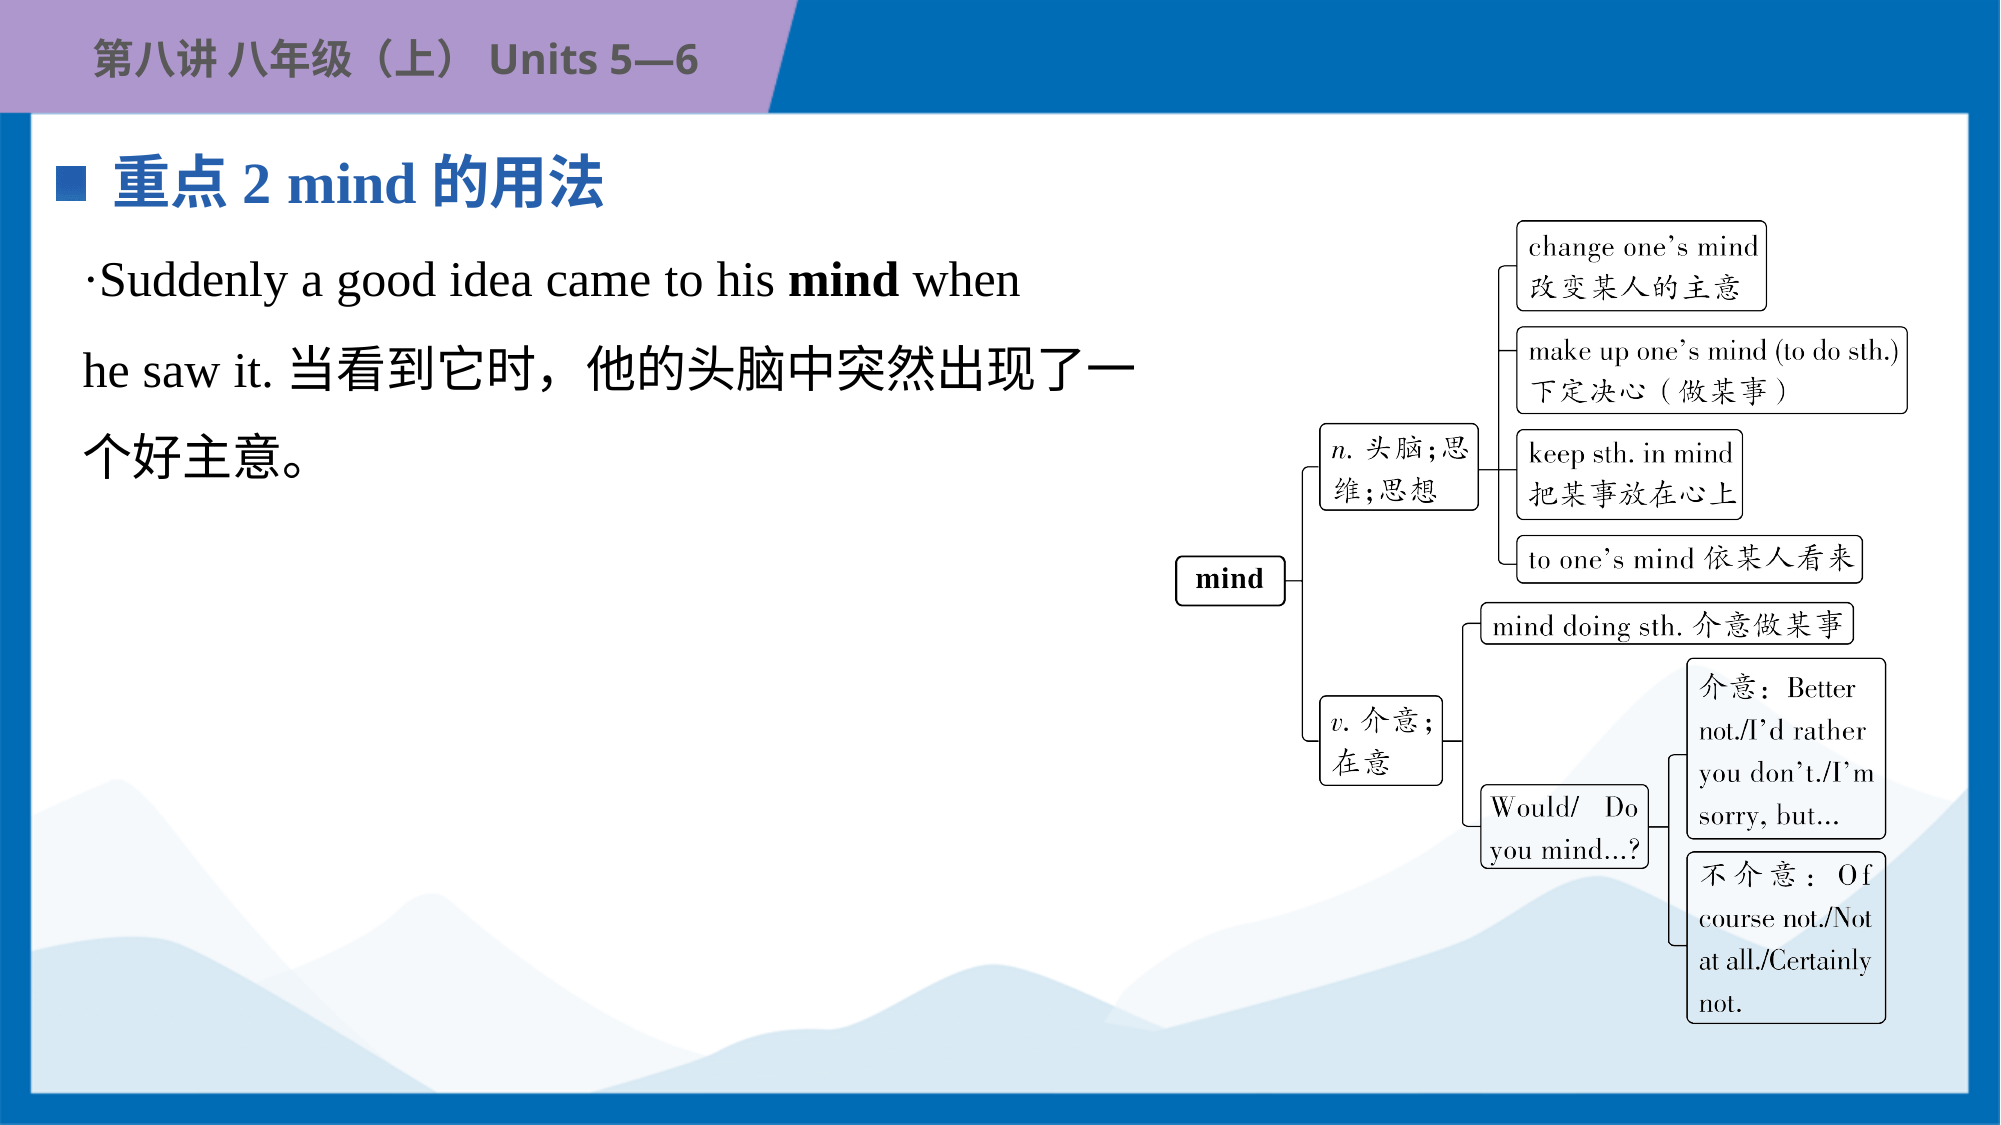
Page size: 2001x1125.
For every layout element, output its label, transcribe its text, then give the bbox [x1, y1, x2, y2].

picture [0, 0, 2000, 1125]
text_box ·Suddenly a good idea came to his mind when he saw it.当看到它时，他的头脑中突然出现了一 个好主意。 [82, 214, 1163, 476]
text_box 重点2 mind的用法 [112, 144, 1917, 215]
